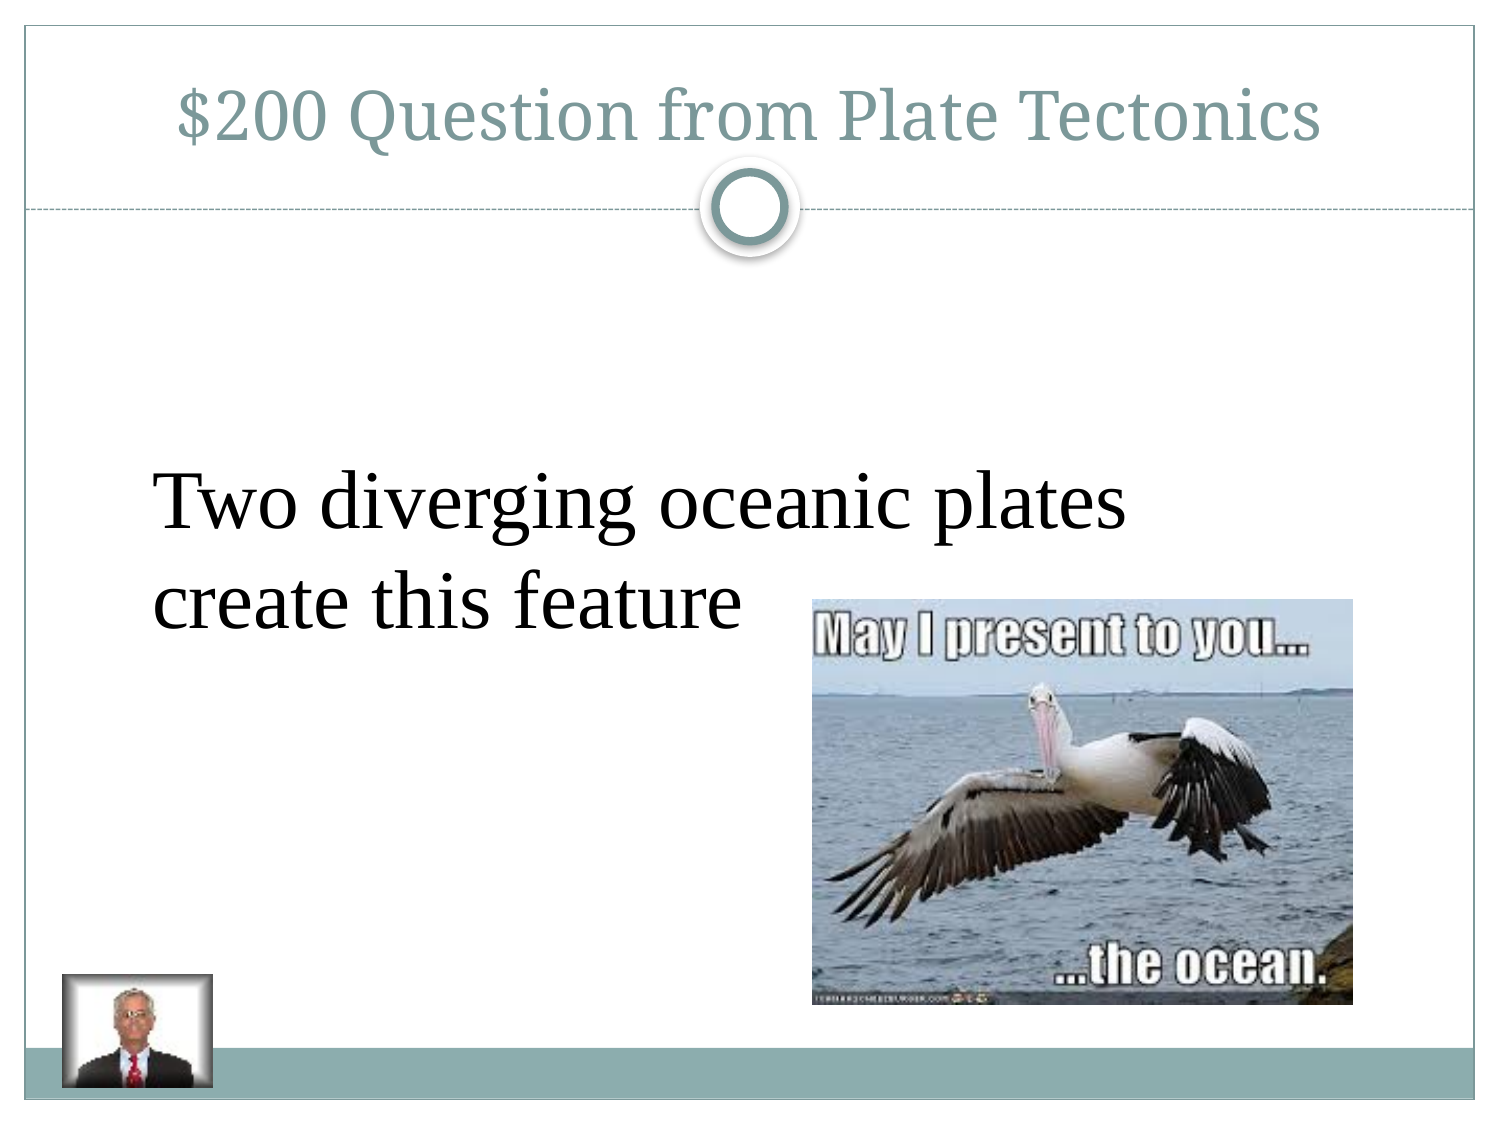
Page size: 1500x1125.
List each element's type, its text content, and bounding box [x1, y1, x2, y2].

picture [62, 974, 213, 1088]
text_box Two diverging oceanic plates create this feature [137, 437, 1293, 653]
title $200 Question from Plate Tectonics [49, 37, 1450, 162]
picture [812, 599, 1353, 1005]
